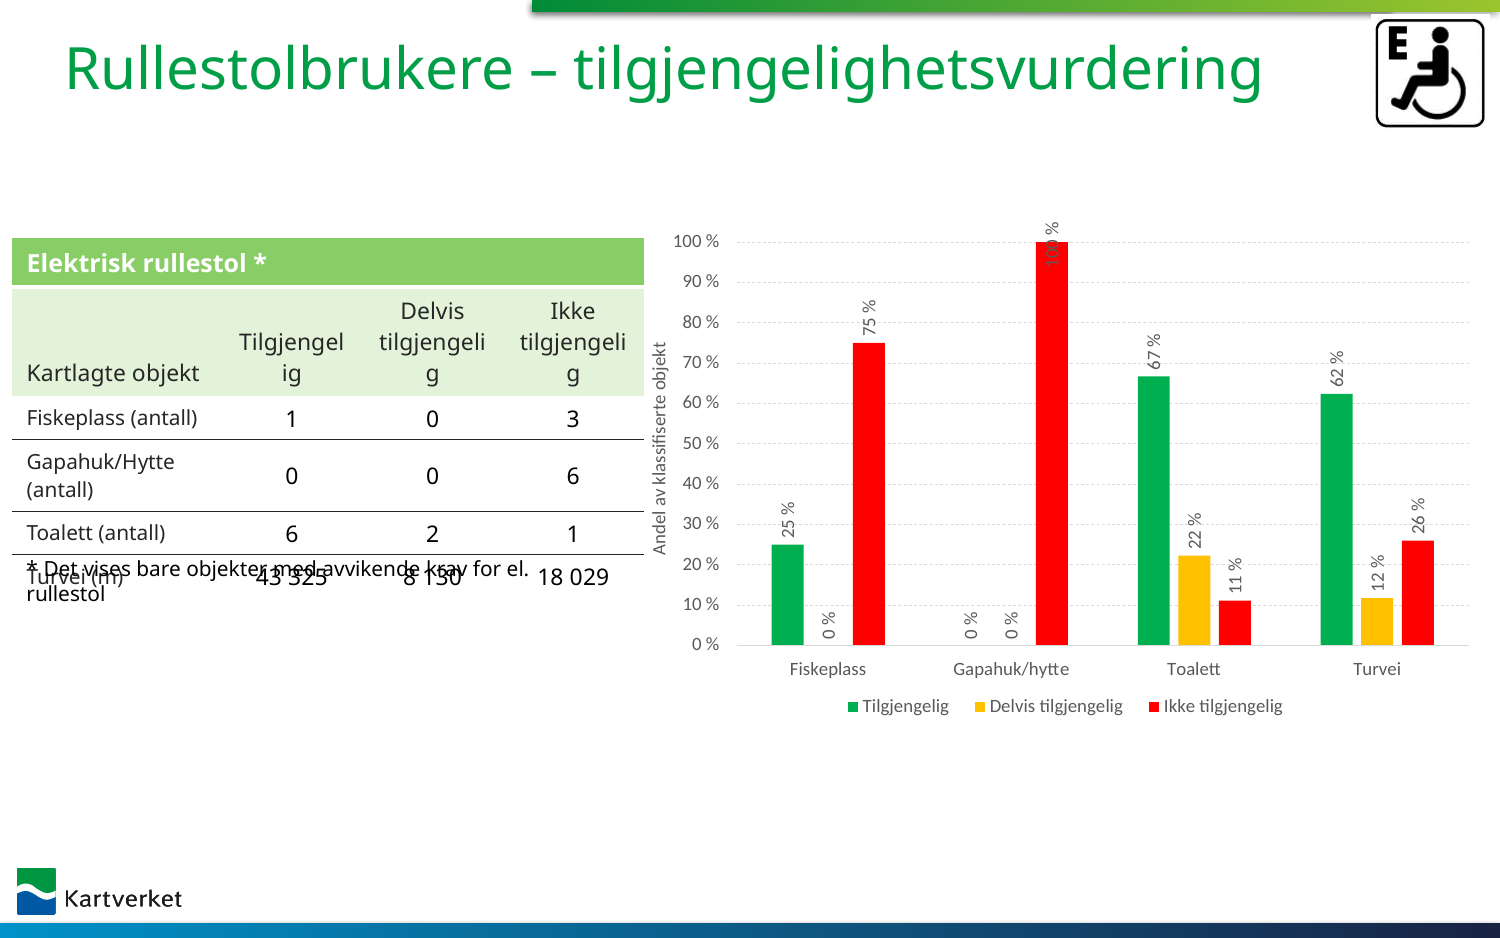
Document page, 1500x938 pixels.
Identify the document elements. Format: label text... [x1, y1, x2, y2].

picture [643, 218, 1481, 728]
table_cell 1 [222, 396, 362, 439]
text_box Rullestolbrukere – tilgjengelighetsvurdering [49, 12, 1372, 109]
table_cell Fiskeplass (antall) [12, 396, 222, 439]
table_cell 1 [503, 512, 638, 554]
table_cell 18 029 [597, 555, 638, 598]
table_cell 0 [362, 396, 503, 439]
table_cell Kartlagte objekt [12, 289, 222, 396]
table_cell Toalett (antall) [12, 512, 222, 548]
text_box * Det vises bare objekter med avvikende krav for el. rullestol [11, 548, 597, 613]
table_cell 2 [362, 512, 503, 548]
table_cell Delvis tilgjengelig [362, 289, 503, 396]
table_cell 0 [362, 440, 503, 511]
table_cell Ikke tilgjengelig [503, 289, 638, 396]
table_cell Gapahuk/Hytte (antall) [12, 440, 222, 511]
table_cell 0 [222, 440, 362, 511]
table_cell 6 [222, 512, 362, 548]
table_cell 6 [503, 440, 638, 511]
table_cell Tilgjengelig [222, 289, 362, 396]
table_cell 3 [503, 396, 638, 439]
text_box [1371, 13, 1491, 133]
table_header Elektrisk rullestol * [12, 238, 638, 285]
